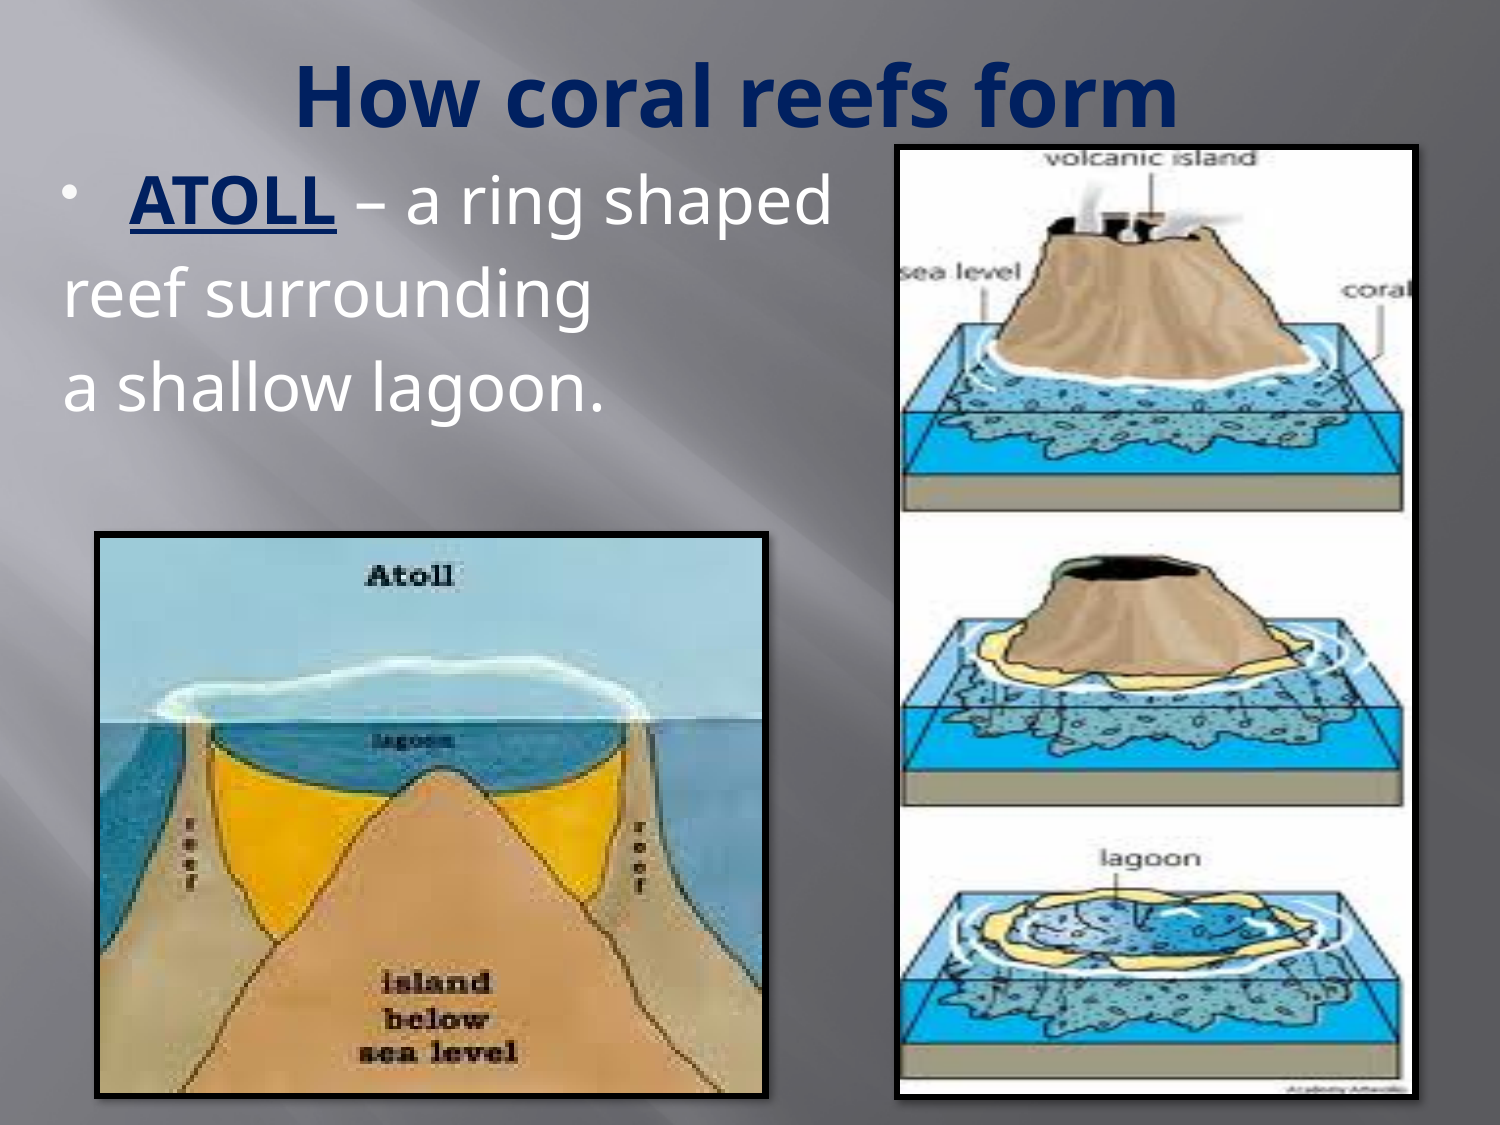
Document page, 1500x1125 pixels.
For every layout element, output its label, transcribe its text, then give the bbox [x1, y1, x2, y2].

picture [99, 537, 763, 1094]
picture [899, 149, 1413, 1095]
list ATOLL – a ring shaped reef surrounding a shallow lagoon. [24, 149, 892, 1035]
title How coral reefs form [62, 0, 1413, 149]
